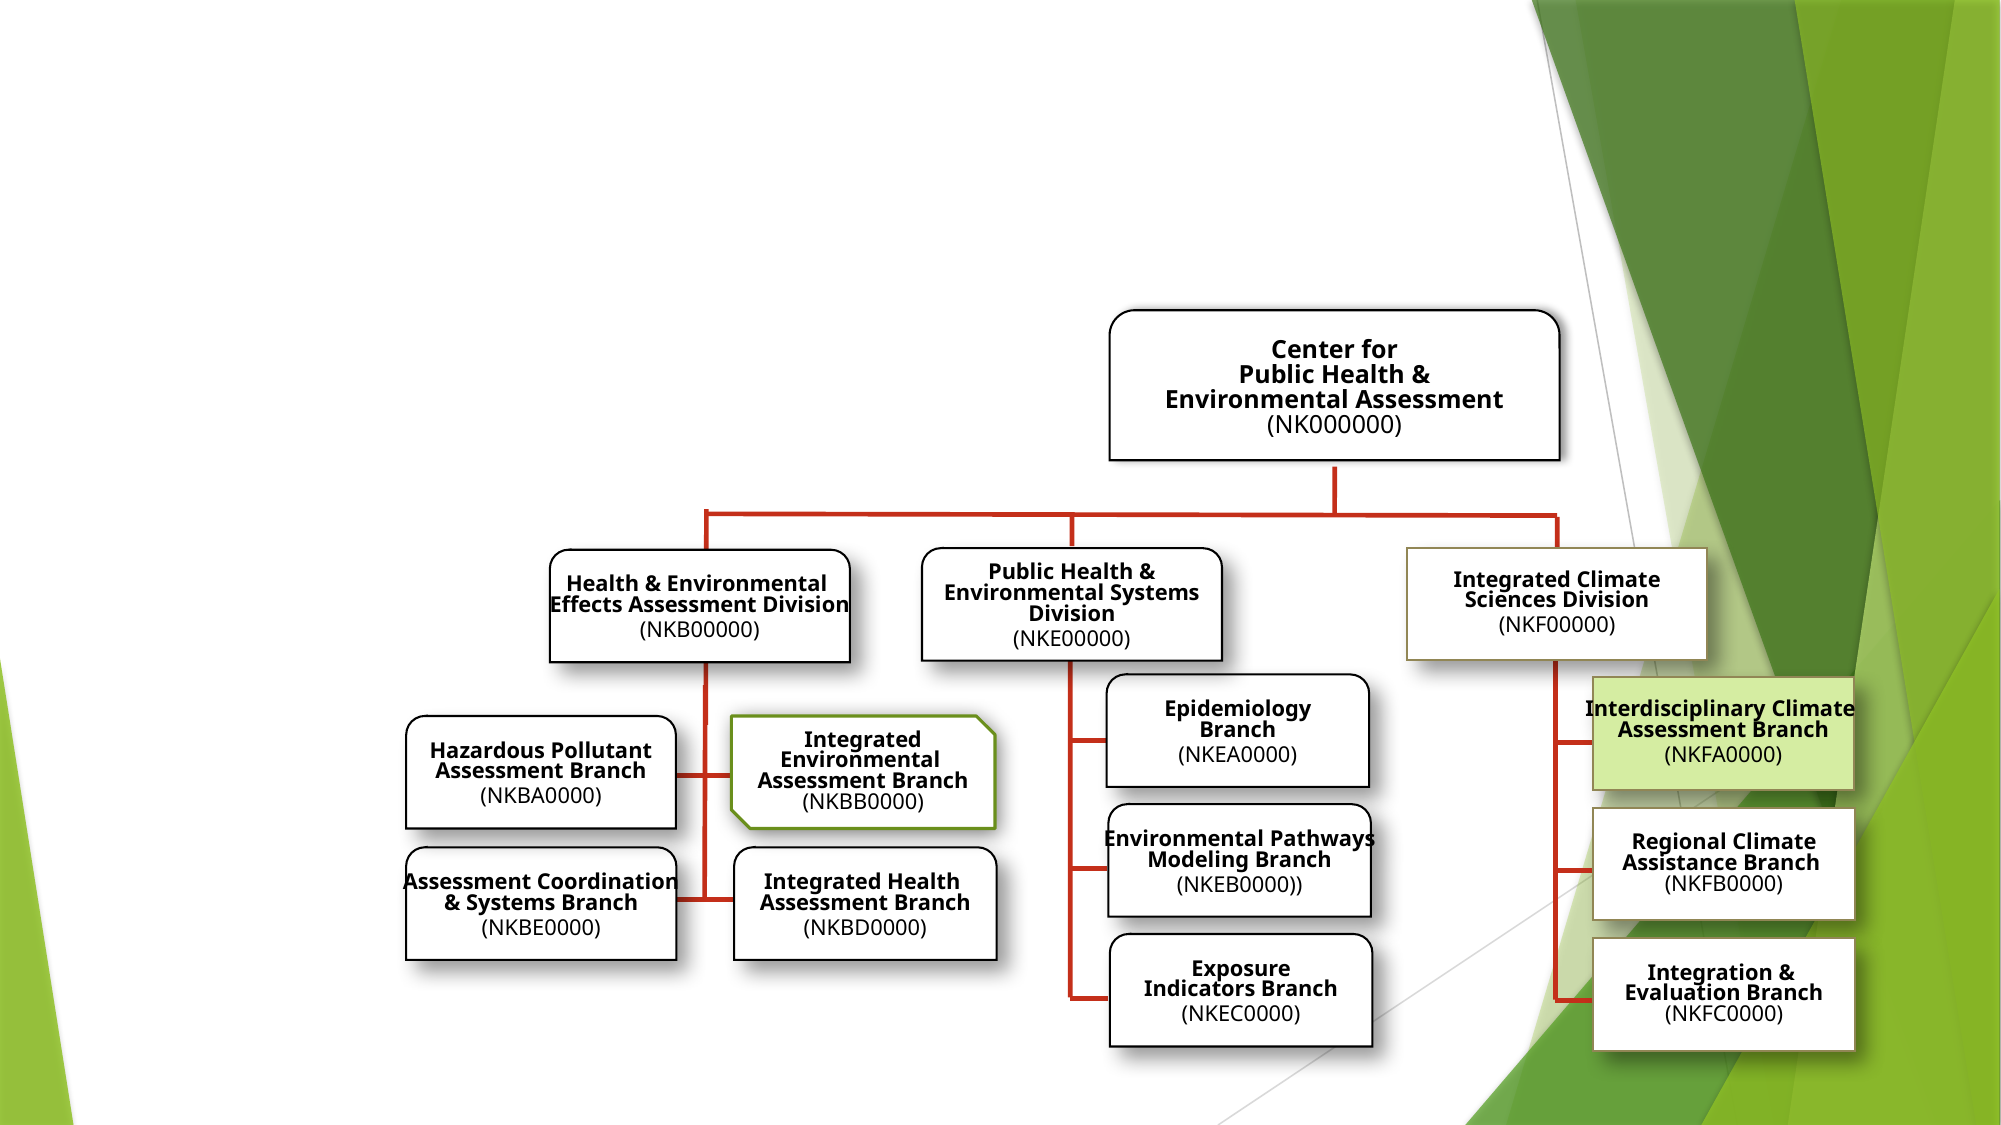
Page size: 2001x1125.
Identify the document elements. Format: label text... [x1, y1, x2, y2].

text_box Epidemiology Branch (NKEA0000) [1106, 674, 1370, 787]
text_box Interdisciplinary Climate Assessment Branch (NKFA0000) [1592, 677, 1855, 790]
text_box Center for Public Health & Environmental Assessment (NK000000) [1109, 310, 1560, 461]
text_box Integration & Evaluation Branch (NKFC0000) [1593, 938, 1855, 1051]
text_box Environmental Pathways Modeling Branch (NKEB0000)) [1108, 804, 1371, 917]
text_box Assessment Coordination & Systems Branch (NKBE0000) [406, 850, 677, 960]
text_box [704, 513, 1558, 517]
text_box Integrated Health Assessment Branch (NKBD0000) [734, 847, 997, 960]
text_box Public Health & Environmental Systems Division (NKE00000) [921, 548, 1222, 661]
text_box Exposure Indicators Branch (NKEC0000) [1109, 933, 1373, 1047]
text_box Hazardous Pollutant Assessment Branch (NKBA0000) [406, 715, 676, 829]
text_box Integrated Climate Sciences Division (NKF00000) [1407, 547, 1708, 661]
text_box Health & Environmental Effects Assessment Division (NKB00000) [549, 549, 850, 663]
text_box Integrated Environmental Assessment Branch (NKBB0000) [729, 714, 997, 831]
text_box Regional Climate Assistance Branch (NKFB0000) [1593, 807, 1855, 921]
